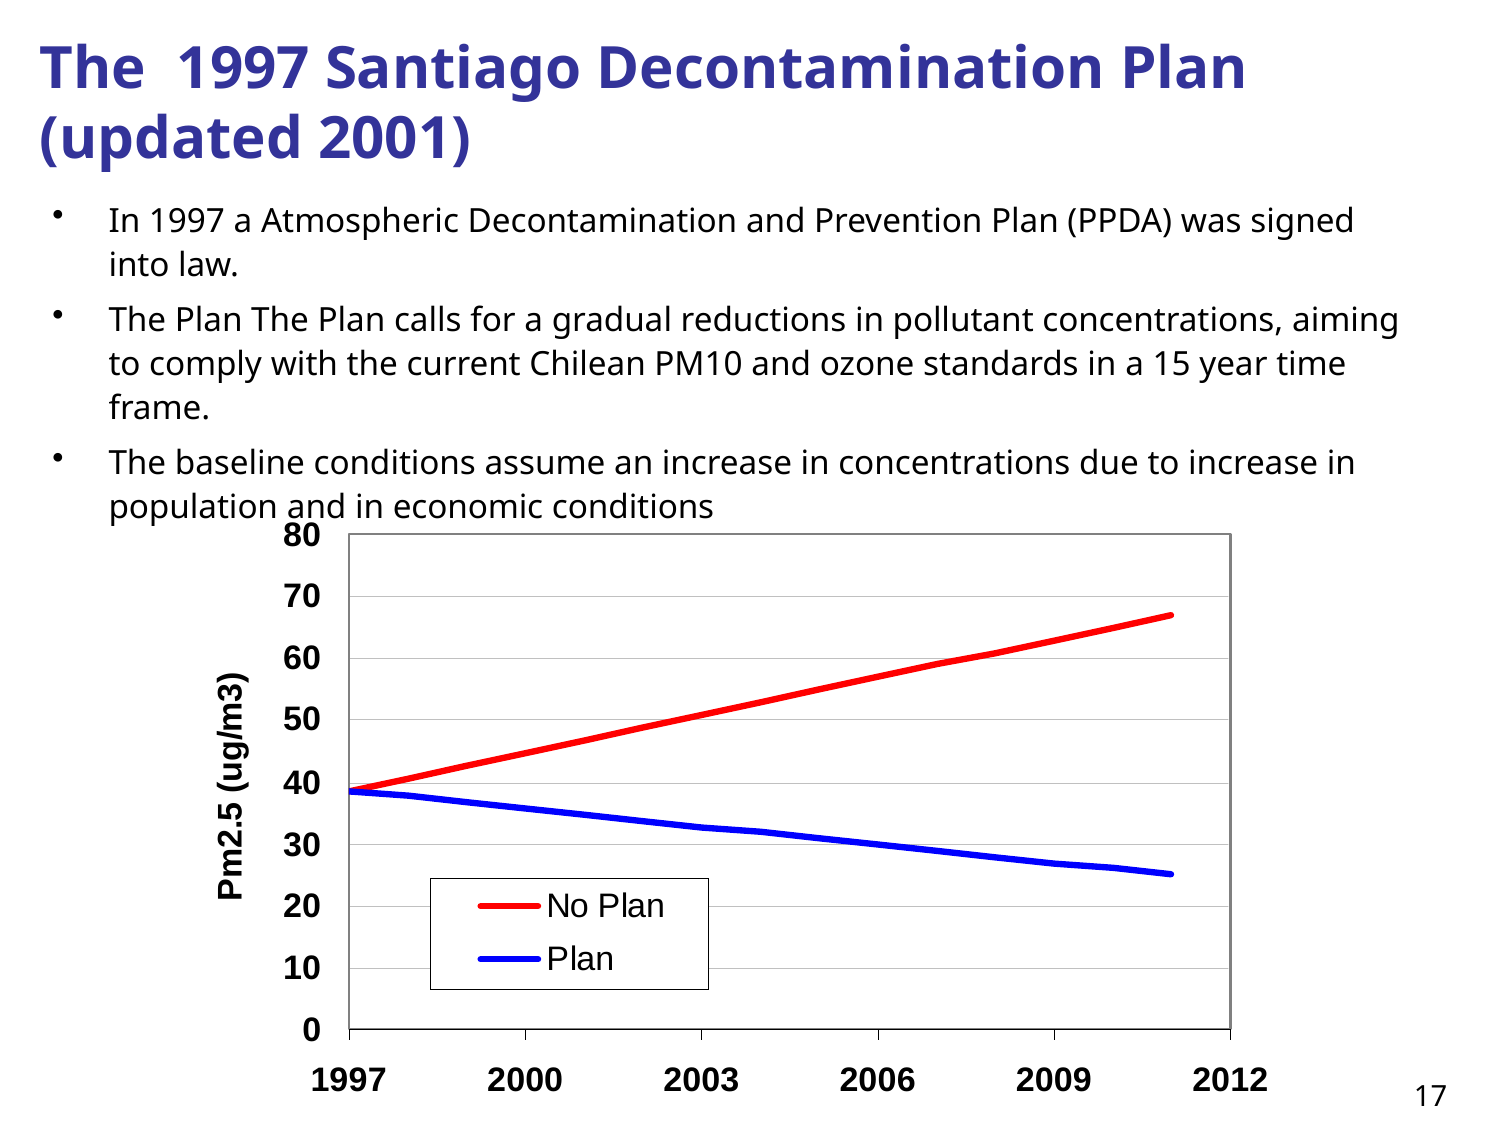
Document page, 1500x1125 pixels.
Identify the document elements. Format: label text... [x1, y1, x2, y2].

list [187, 474, 1376, 1125]
title The 1997 Santiago Decontamination Plan (updated 2001) [24, 24, 1463, 176]
slide_number 17 [1379, 1049, 1463, 1125]
text_box In 1997 a Atmospheric Decontamination and Prevention Plan (PPDA) was signed into law. The Plan The Plan calls for a gradual reductions in pollutant concentrations, aiming to comply with the current Chilean PM10 and ozone standards in a 15 year time frame. The baseline conditions assume an increase in concentrations due to increase in population and in economic conditions [37, 187, 1438, 563]
